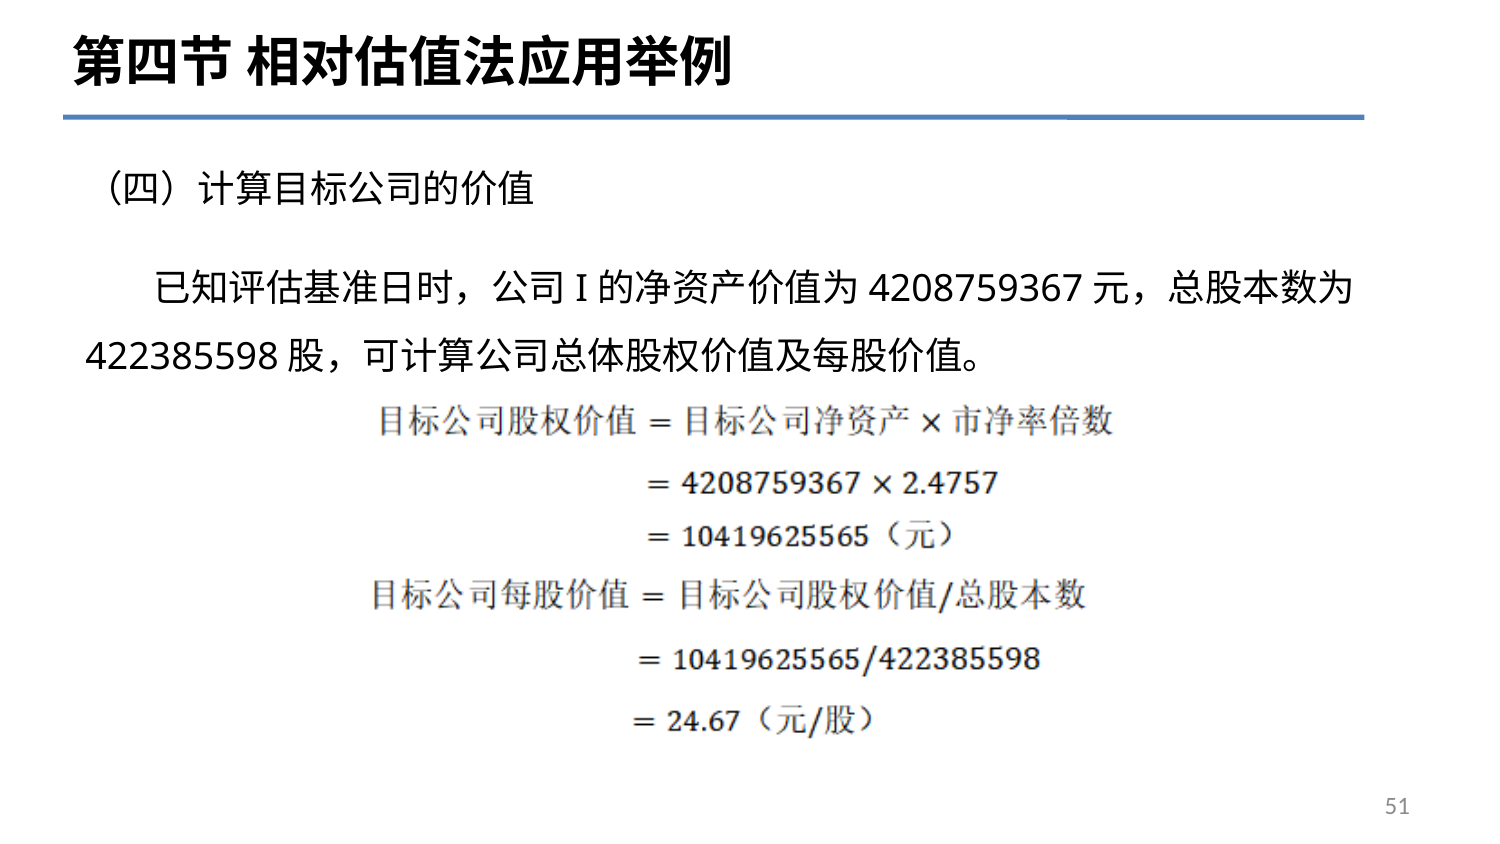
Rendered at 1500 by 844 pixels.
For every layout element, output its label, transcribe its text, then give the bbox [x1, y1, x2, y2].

list 已知评估基准日时，公司I的净资产价值为4208759367元，总股本数为422385598股，可计算公司总体股权价值及每股价值。 [70, 234, 1421, 422]
title （四）计算目标公司的价值 [70, 105, 1421, 234]
picture [339, 398, 1206, 762]
slide_number 51 [1074, 782, 1425, 827]
text_box 第四节 相对估值法应用举例 [56, 11, 1407, 107]
